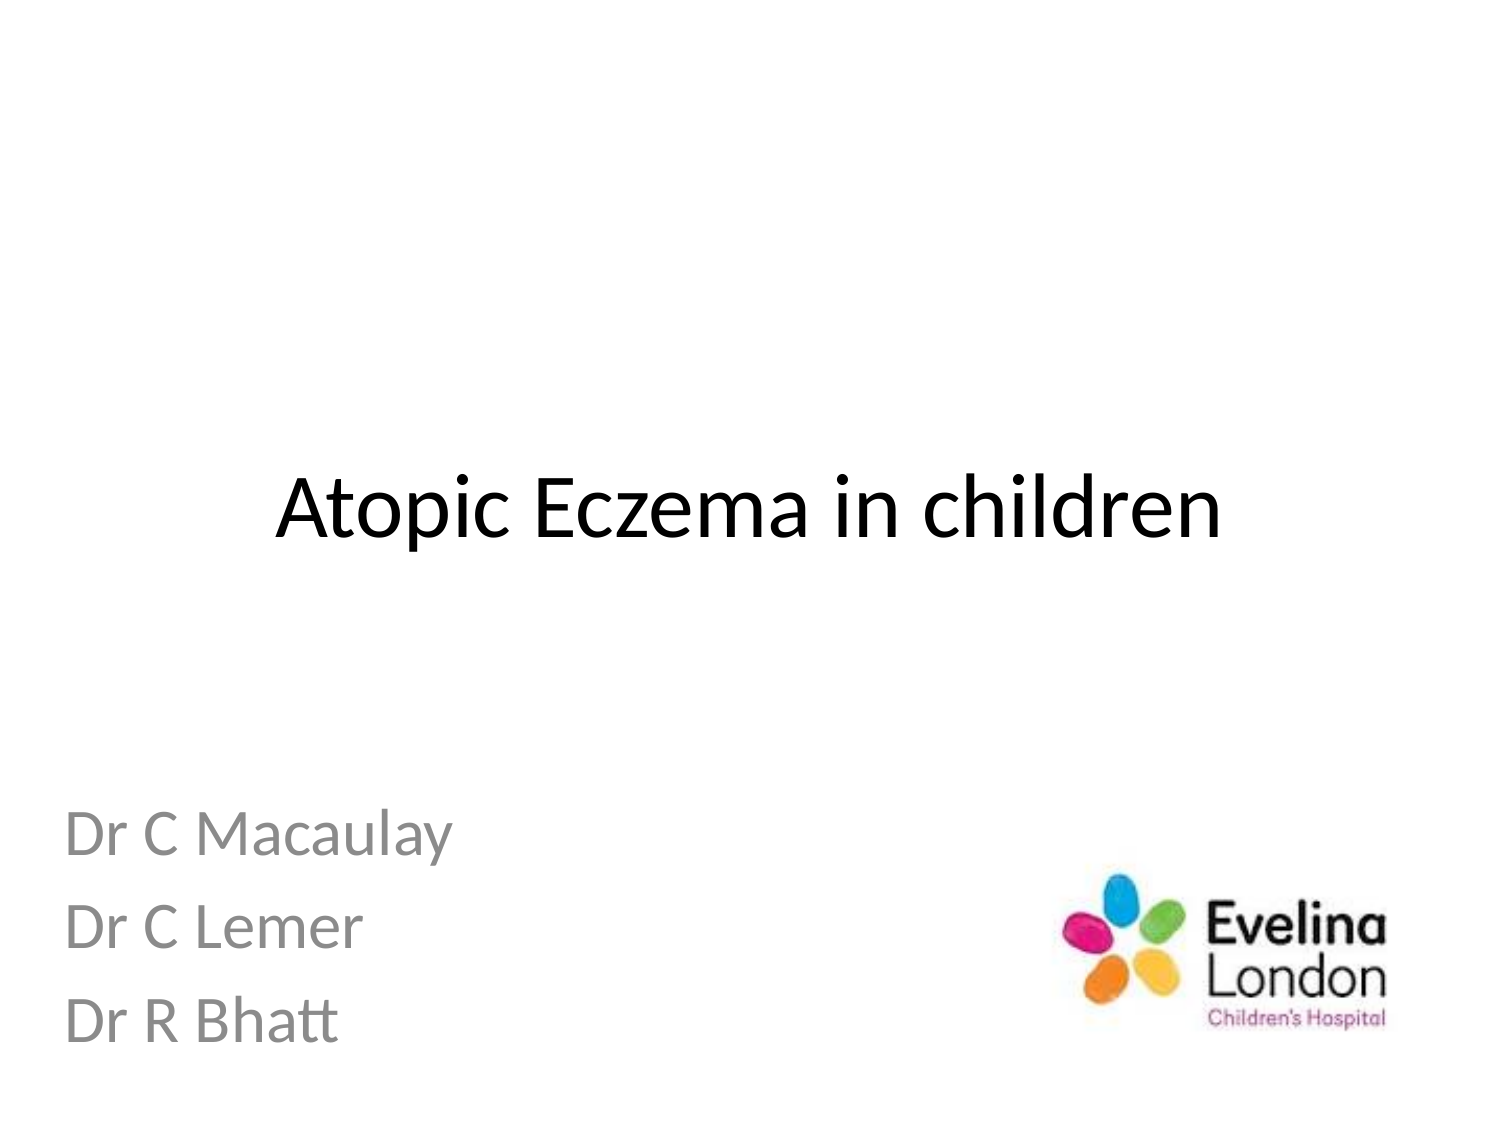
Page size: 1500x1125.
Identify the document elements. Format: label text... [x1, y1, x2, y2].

subtitle Dr C Macaulay Dr C Lemer Dr R Bhatt [49, 781, 784, 1069]
picture [1019, 830, 1429, 1069]
title Atopic Eczema in children [112, 349, 1388, 653]
